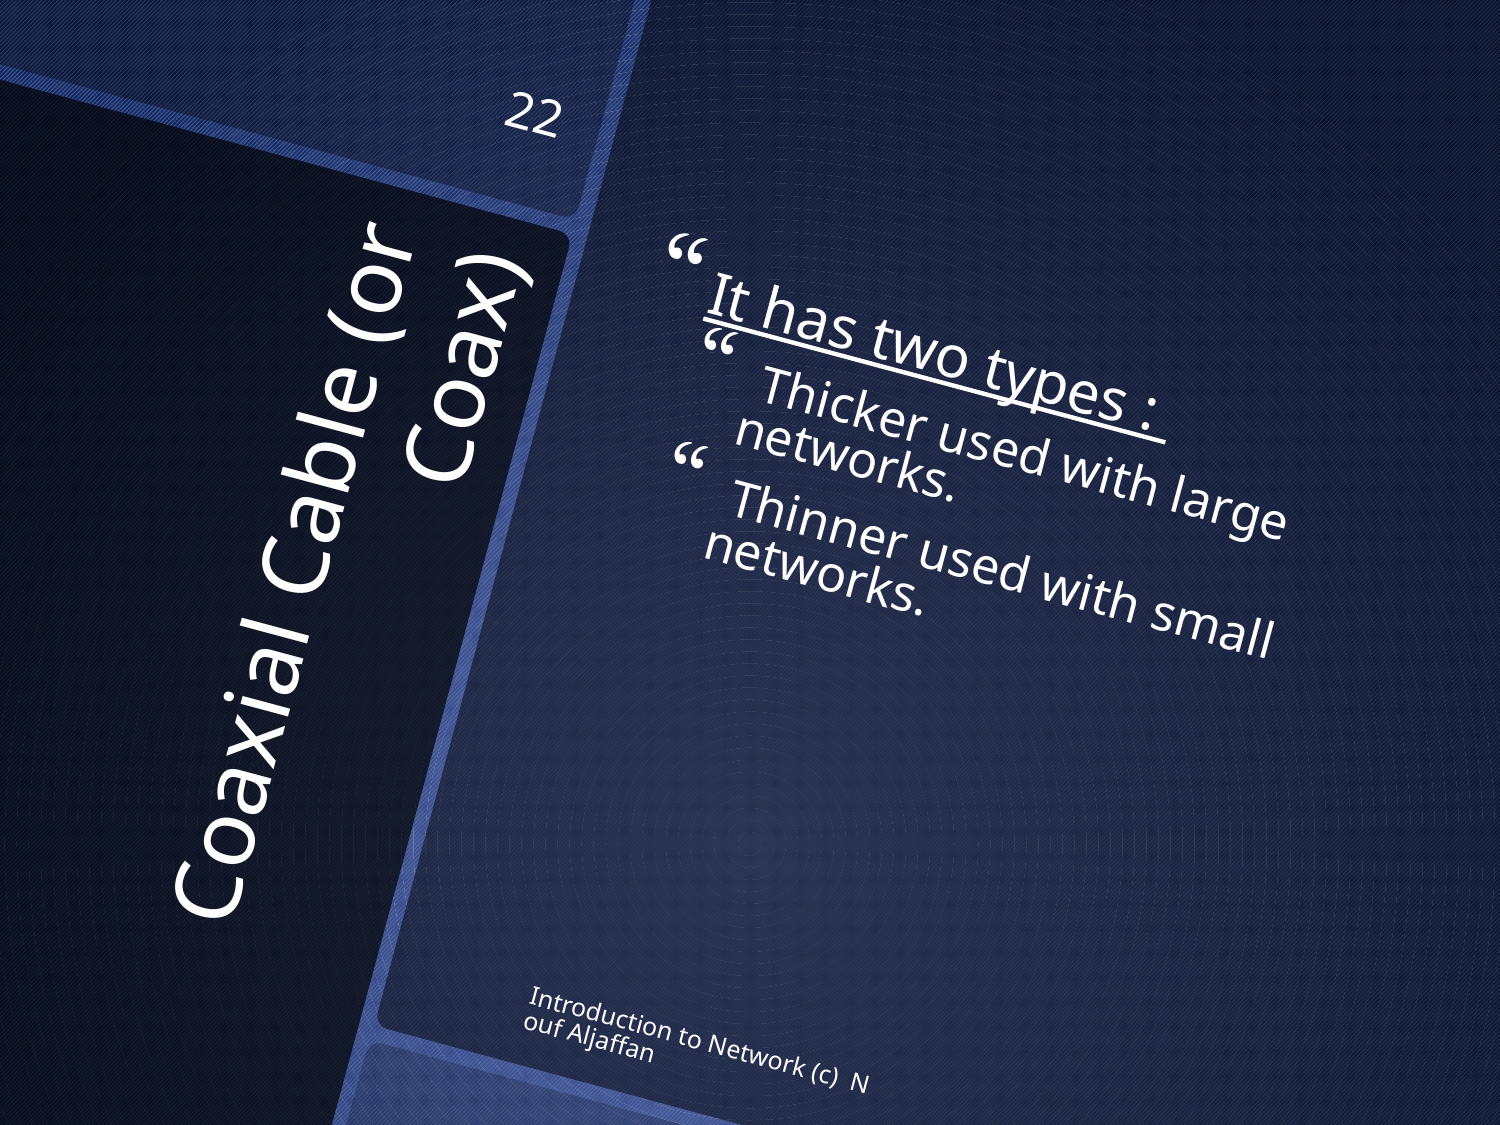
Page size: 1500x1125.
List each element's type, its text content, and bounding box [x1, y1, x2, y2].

footer Introduction to Network (c) Nouf Aljaffan [508, 963, 903, 1123]
list It has two types : Thicker used with large networks. Thinner used with small networks. [475, 72, 1430, 1076]
title Coaxial Cable (or Coax) [69, 181, 554, 1056]
slide_number 22 [206, 1, 585, 157]
